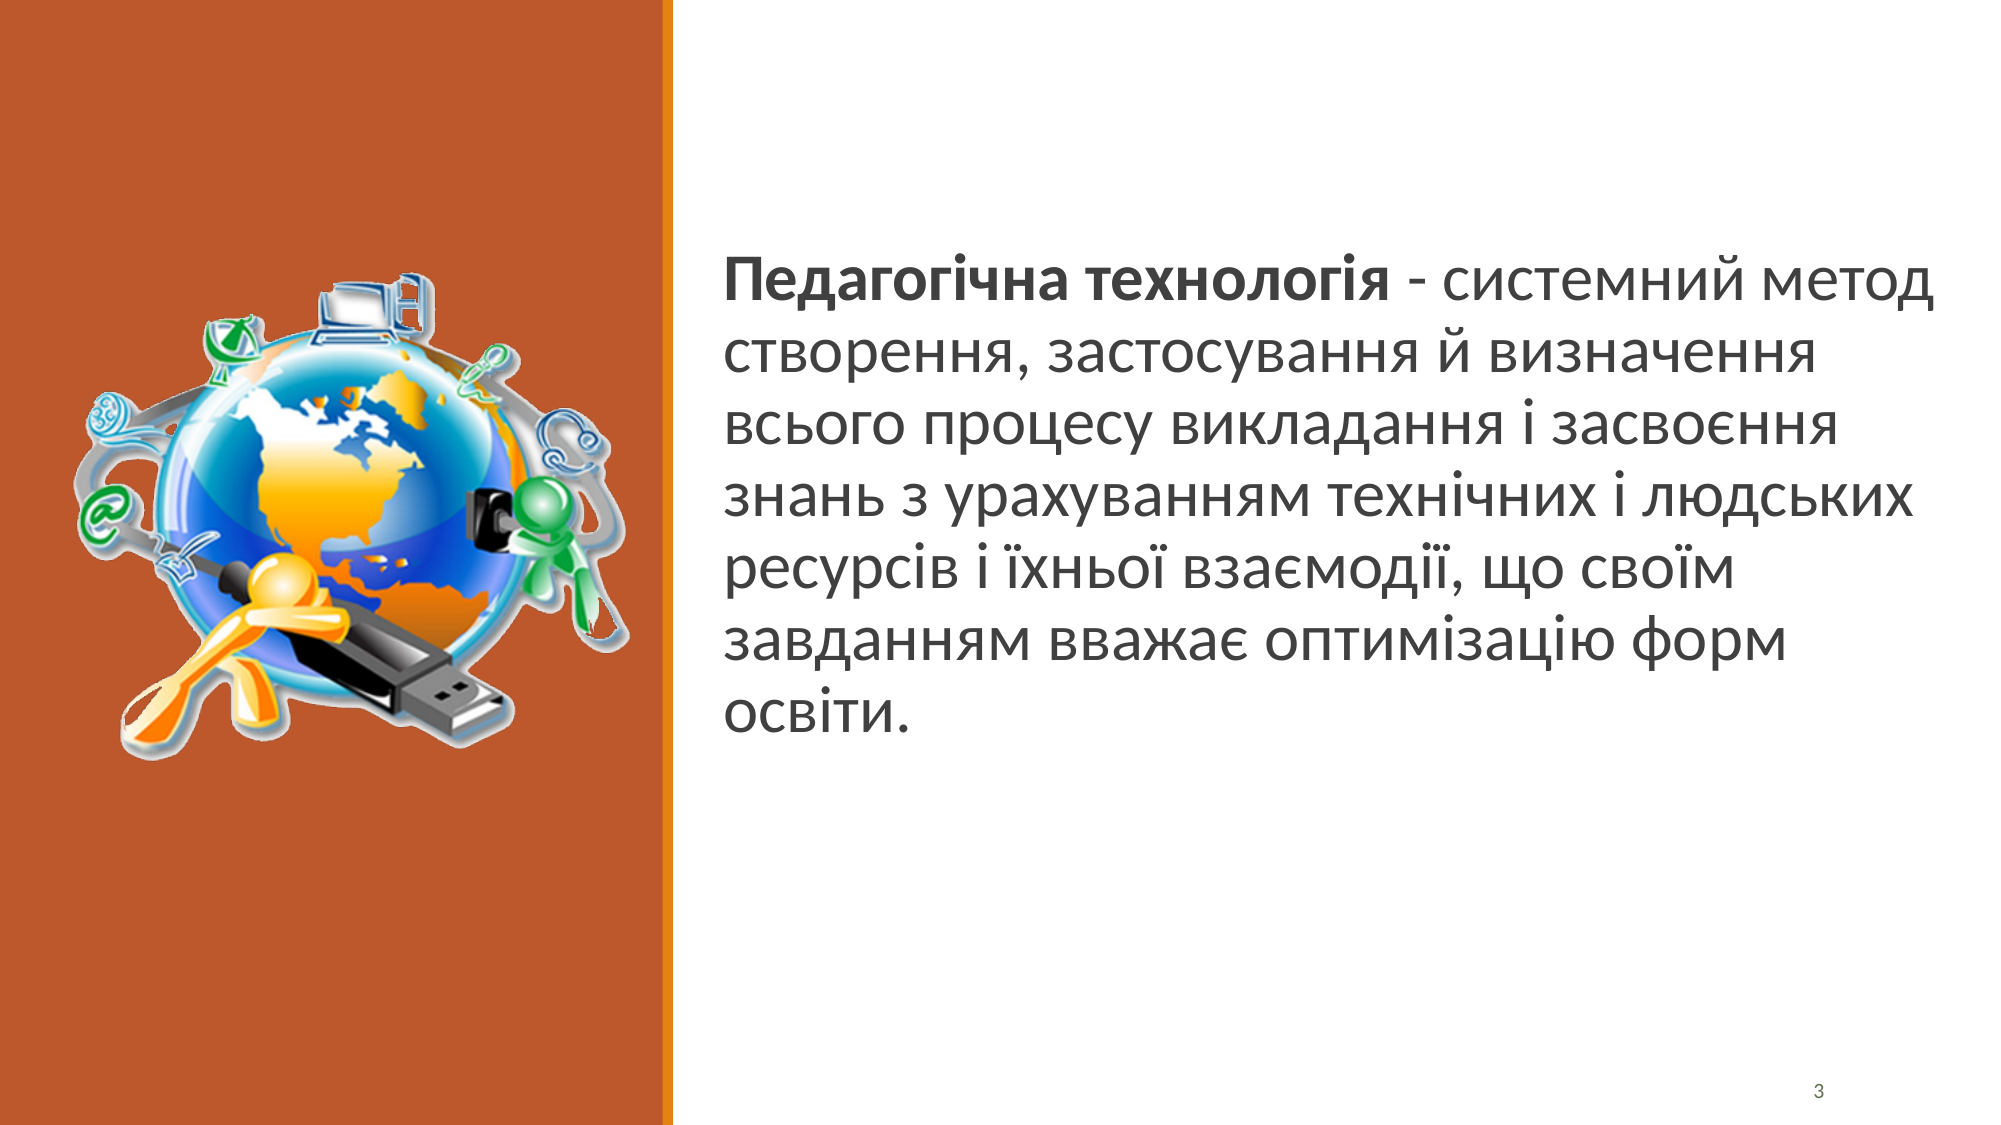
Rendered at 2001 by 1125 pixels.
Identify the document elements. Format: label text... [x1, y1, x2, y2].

slide_number 3 [1624, 1059, 1840, 1120]
list Педагогічна технологія - системний метод створення, застосування й визначення всього процесу викладання і засвоєння знань з урахуванням технічних і людських ресурсів і їхньої взаємодії, що своїм завданням вважає оптимізацію форм освіти. [723, 235, 1936, 986]
picture [37, 257, 676, 773]
